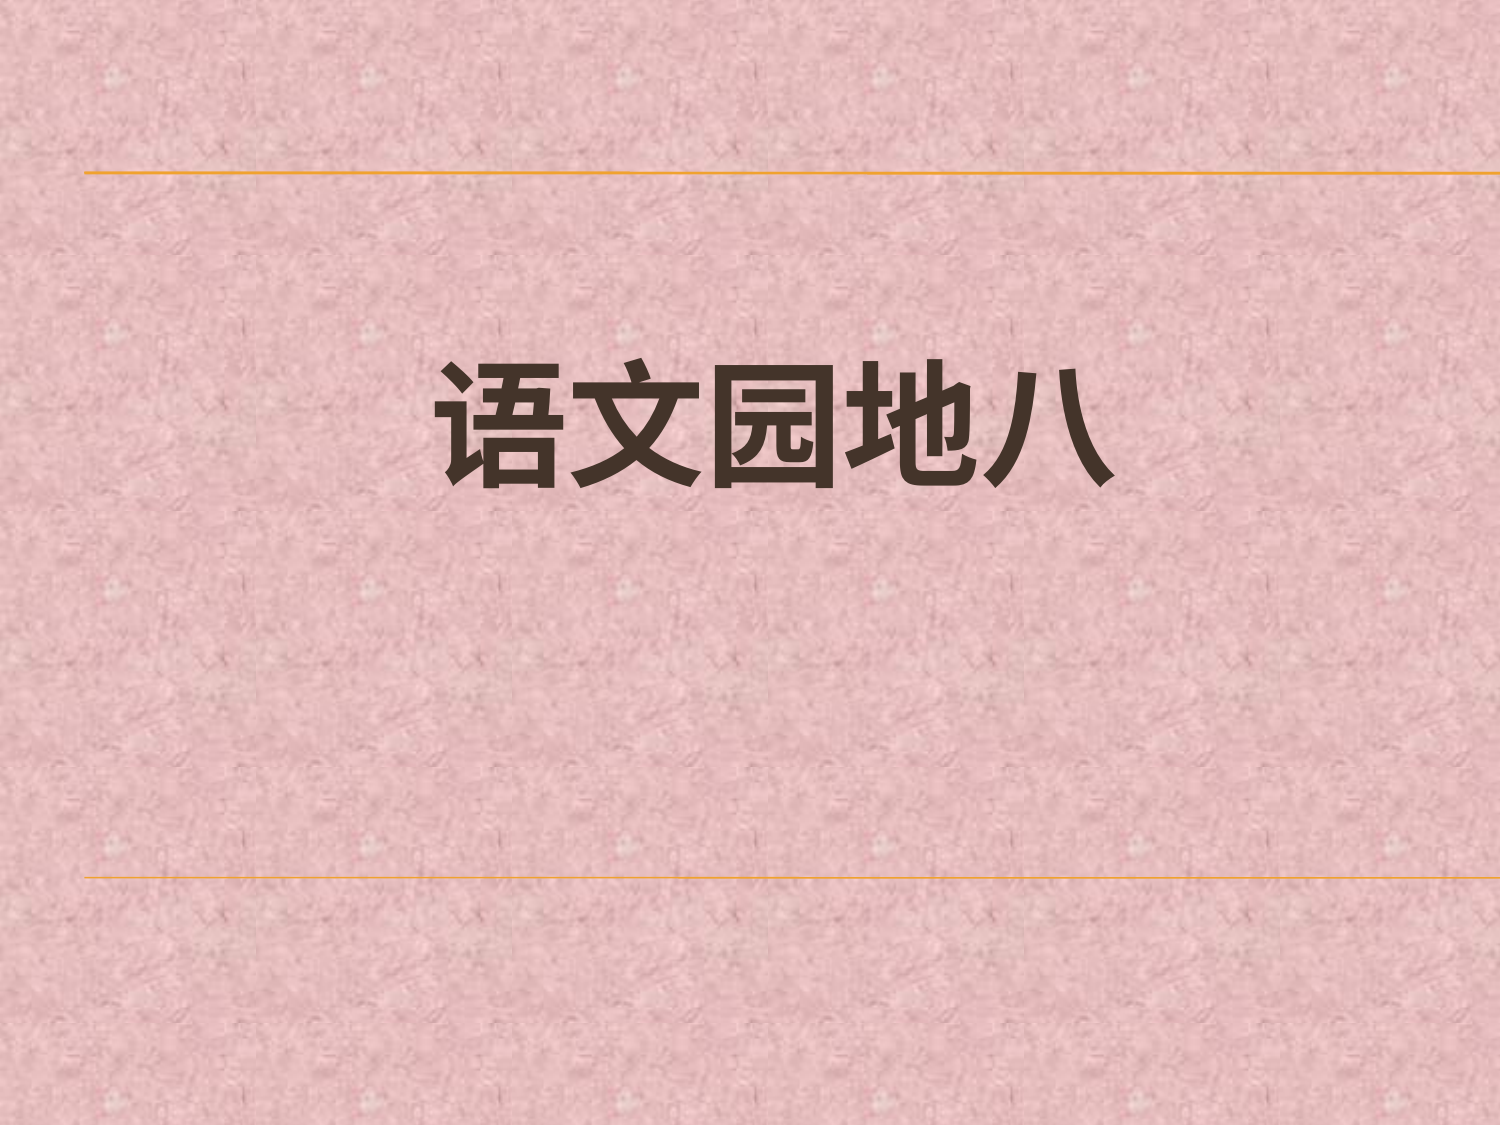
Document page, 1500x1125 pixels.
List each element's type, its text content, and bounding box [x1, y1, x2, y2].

subtitle 语文园地八 [76, 361, 1465, 512]
picture [0, 0, 1500, 1125]
